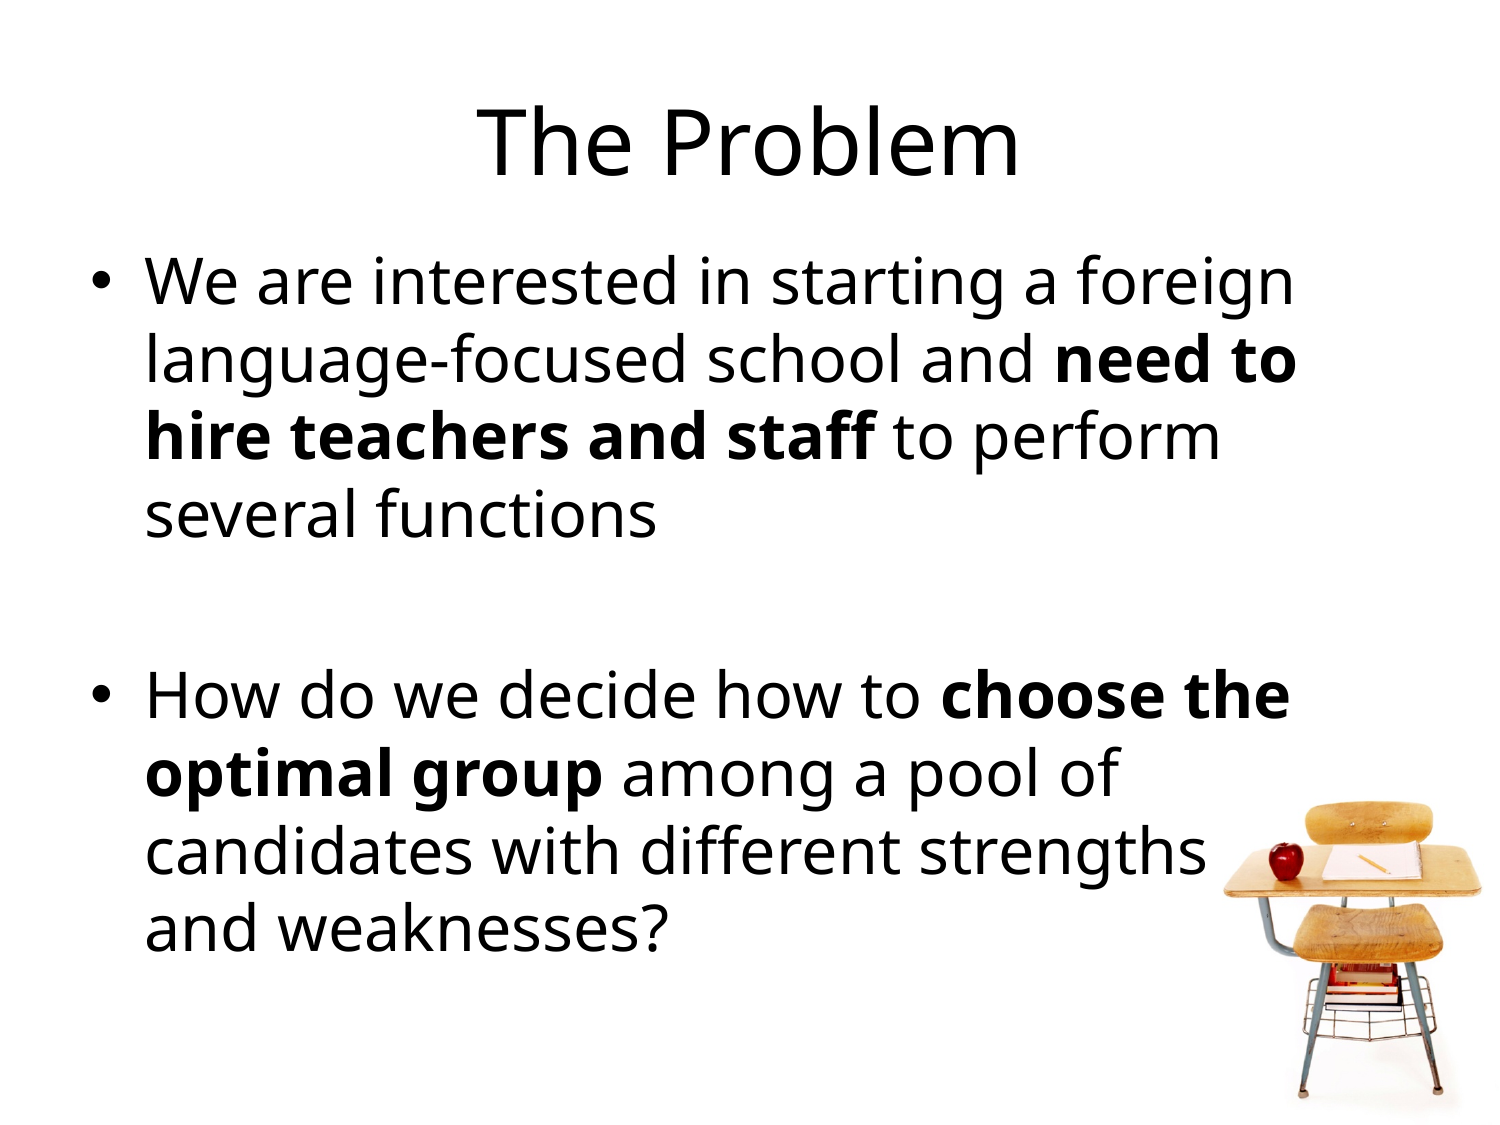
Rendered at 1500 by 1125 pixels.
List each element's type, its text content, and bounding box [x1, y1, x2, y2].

list We are interested in starting a foreign language-focused school and need to hire teachers and staff to perform several functions How do we decide how to choose the optimal group among a pool of candidates with different strengths and weaknesses? [75, 232, 1425, 975]
picture [1212, 754, 1500, 1125]
title The Problem [75, 45, 1425, 232]
